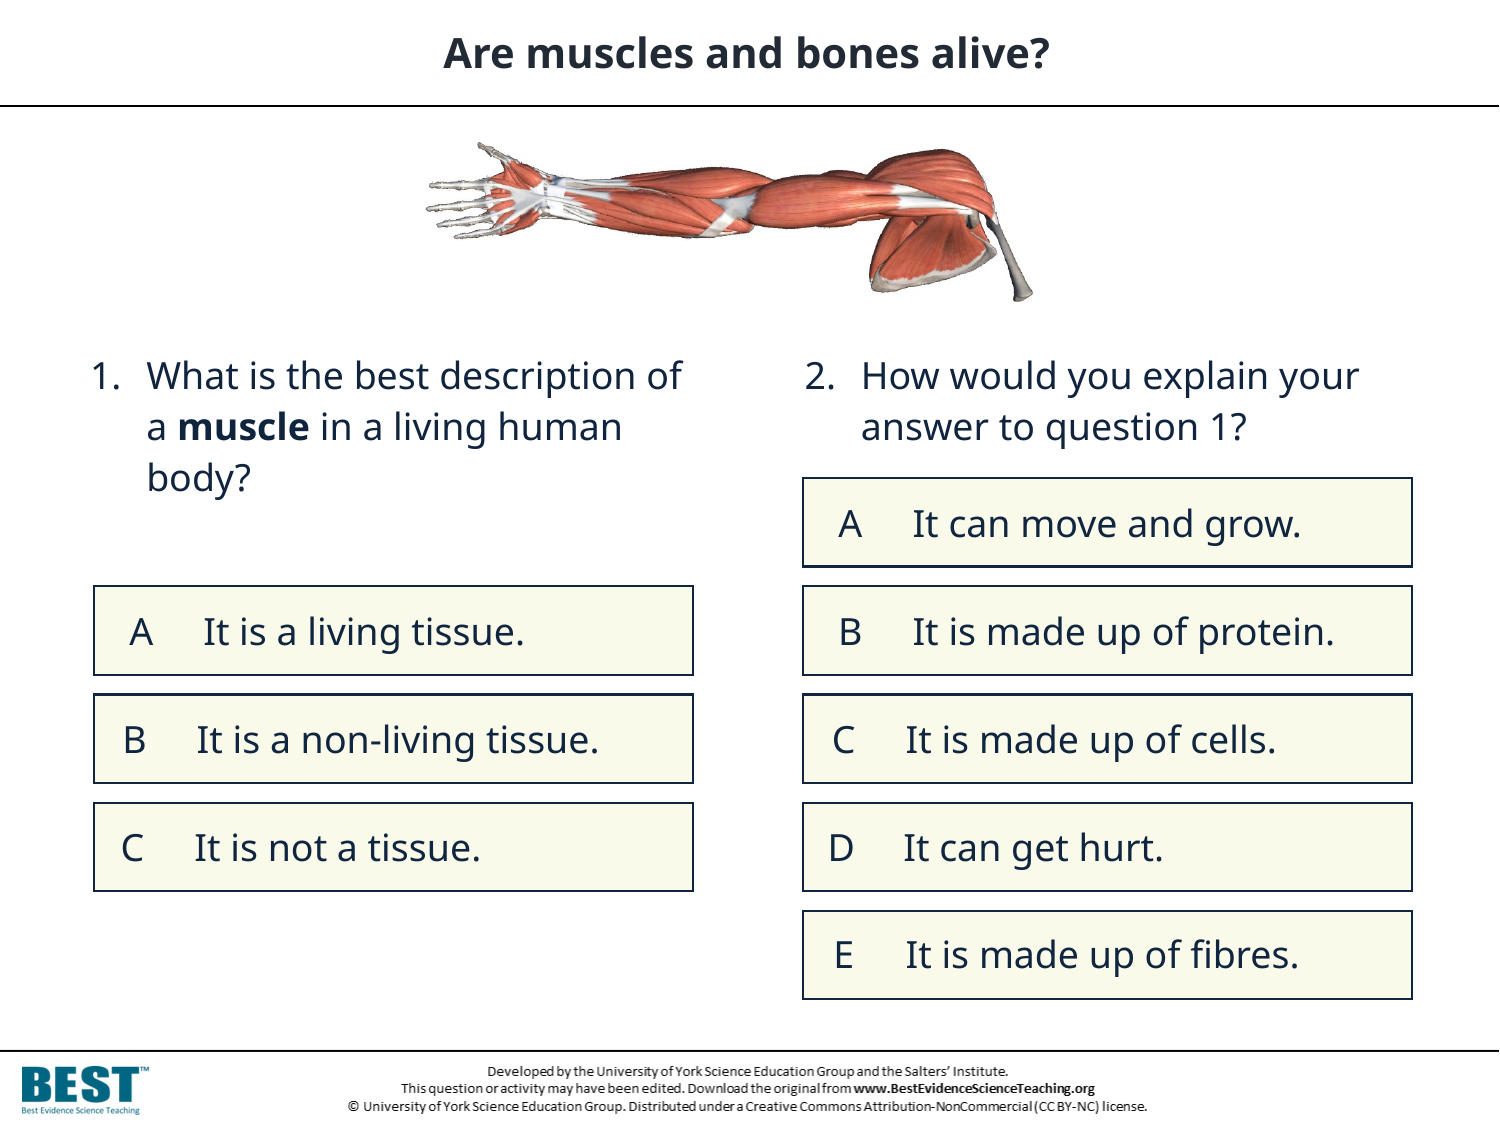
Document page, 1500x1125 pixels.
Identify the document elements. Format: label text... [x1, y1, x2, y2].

picture [0, 105, 1500, 1125]
text_box Are muscles and bones alive? [23, 4, 1471, 99]
